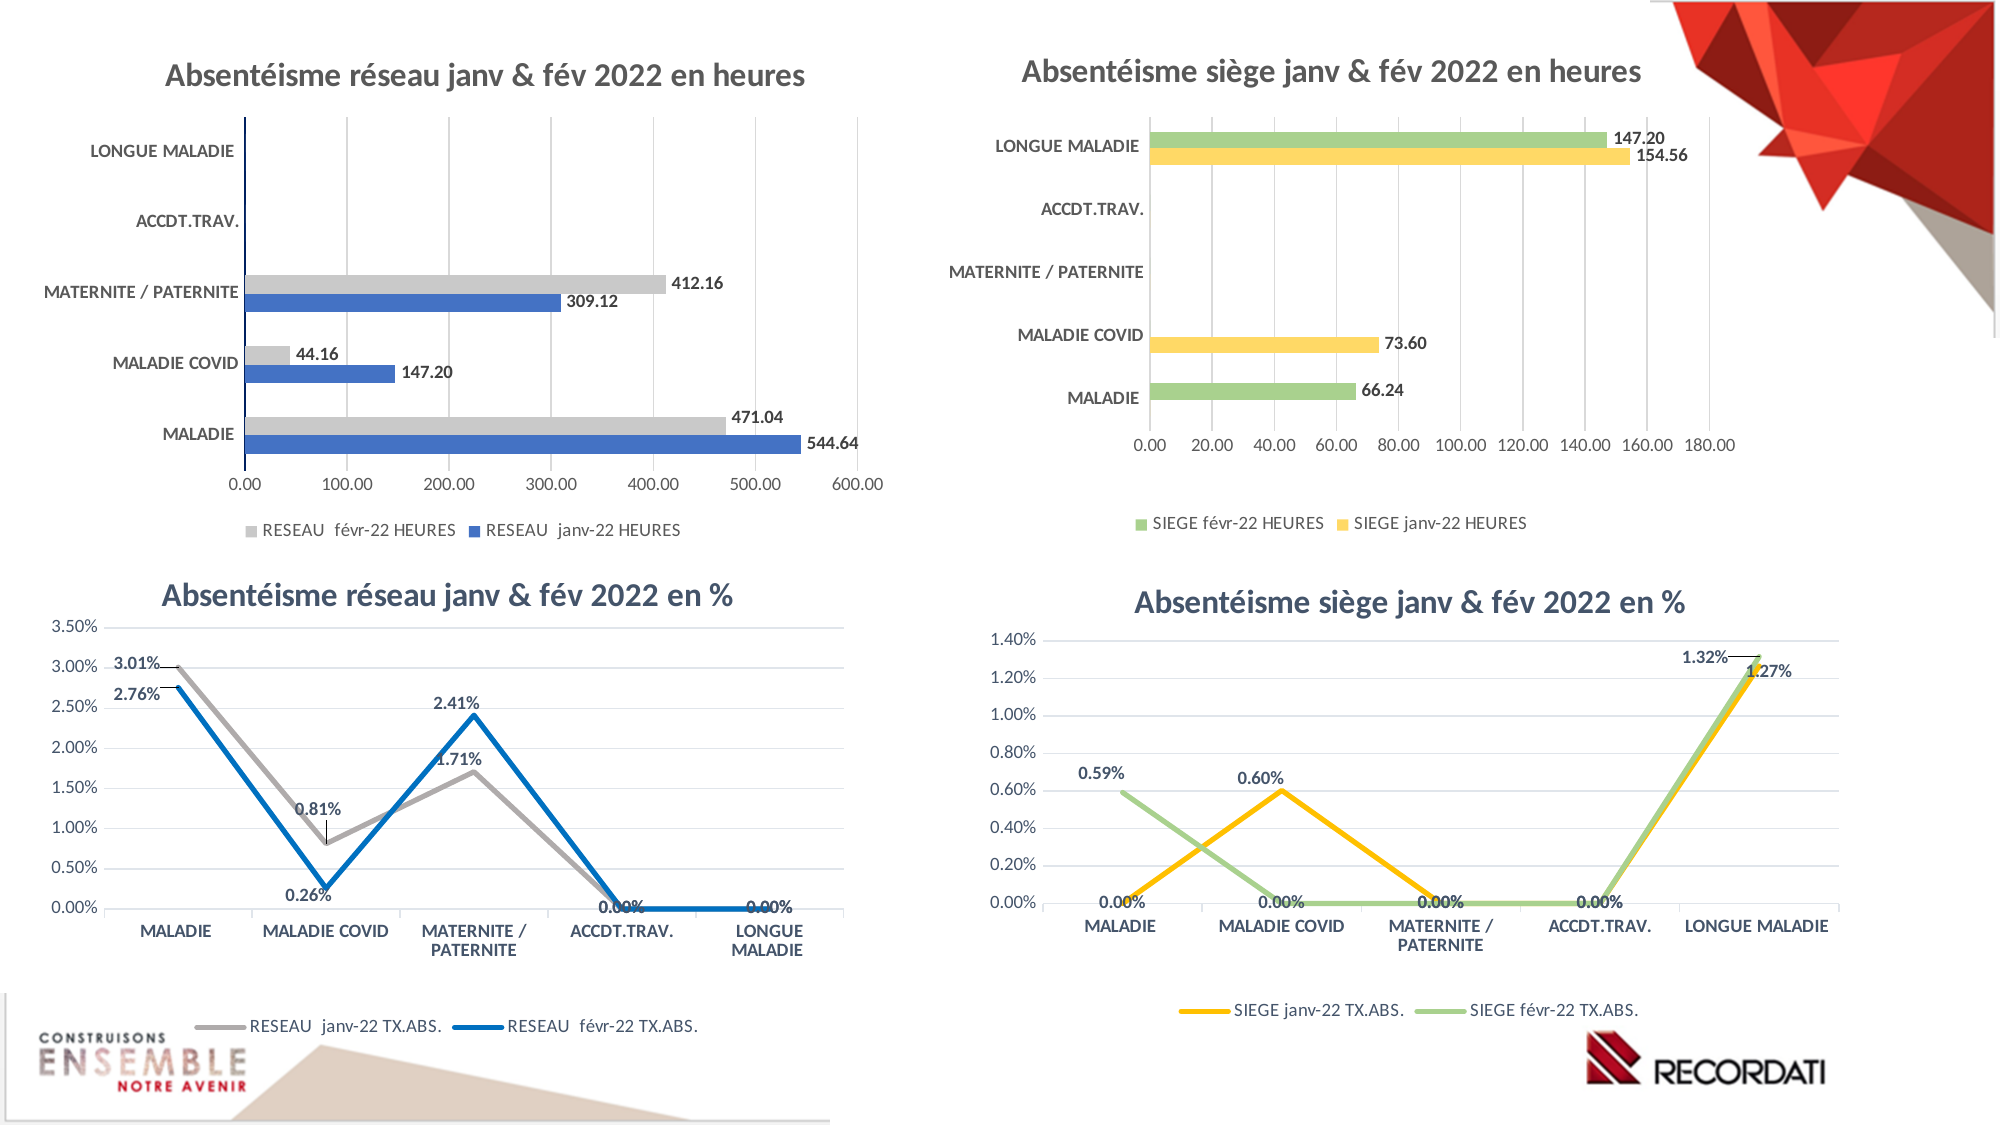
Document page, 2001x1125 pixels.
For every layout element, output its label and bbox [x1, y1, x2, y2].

picture [0, 993, 830, 1125]
chart [26, 29, 1770, 548]
picture [1650, 0, 2000, 338]
chart [950, 560, 1870, 1027]
chart [20, 554, 875, 1043]
picture [1563, 1013, 1980, 1106]
